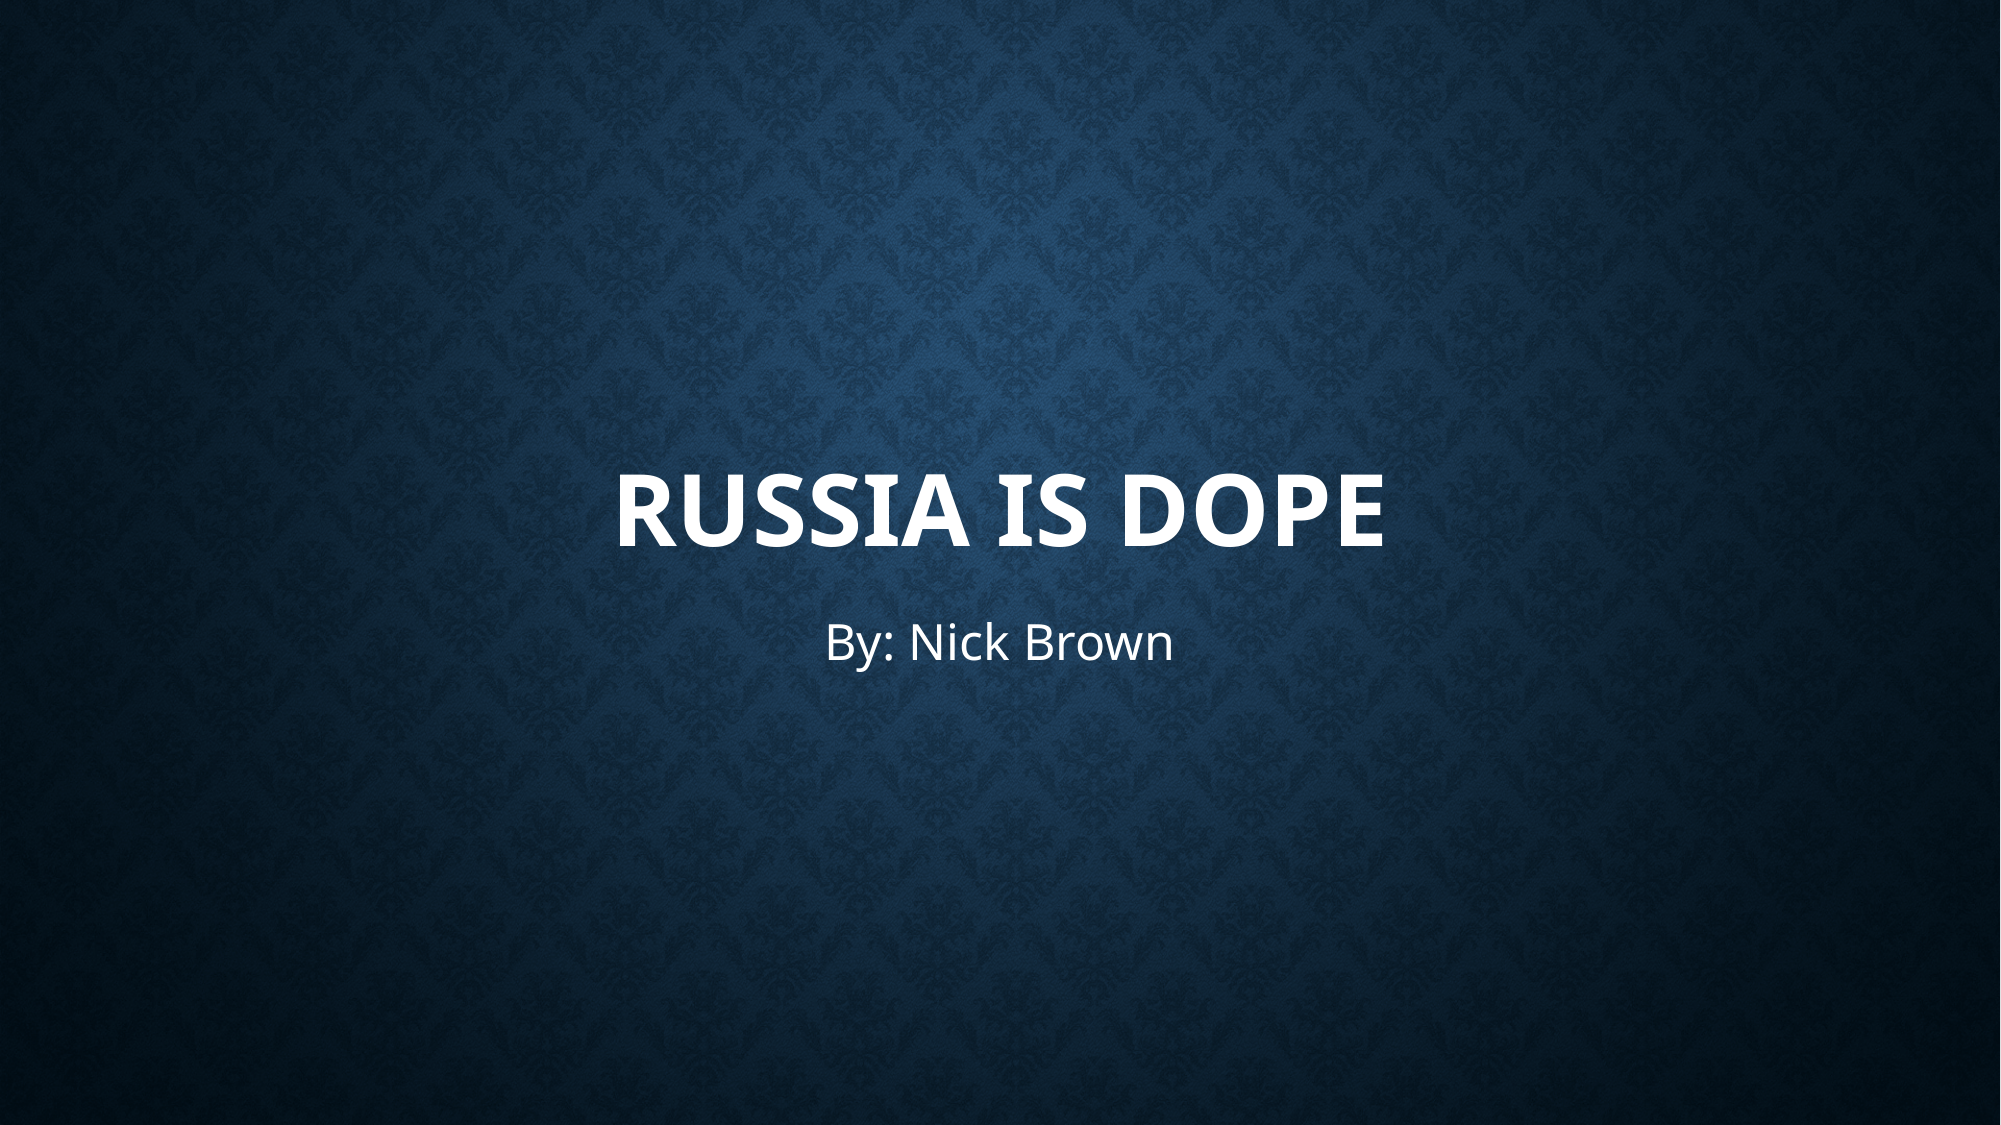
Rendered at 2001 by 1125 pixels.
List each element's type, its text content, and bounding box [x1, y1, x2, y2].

subtitle By: Nick Brown [261, 590, 1739, 863]
title Russia Is Dope [261, 184, 1739, 576]
